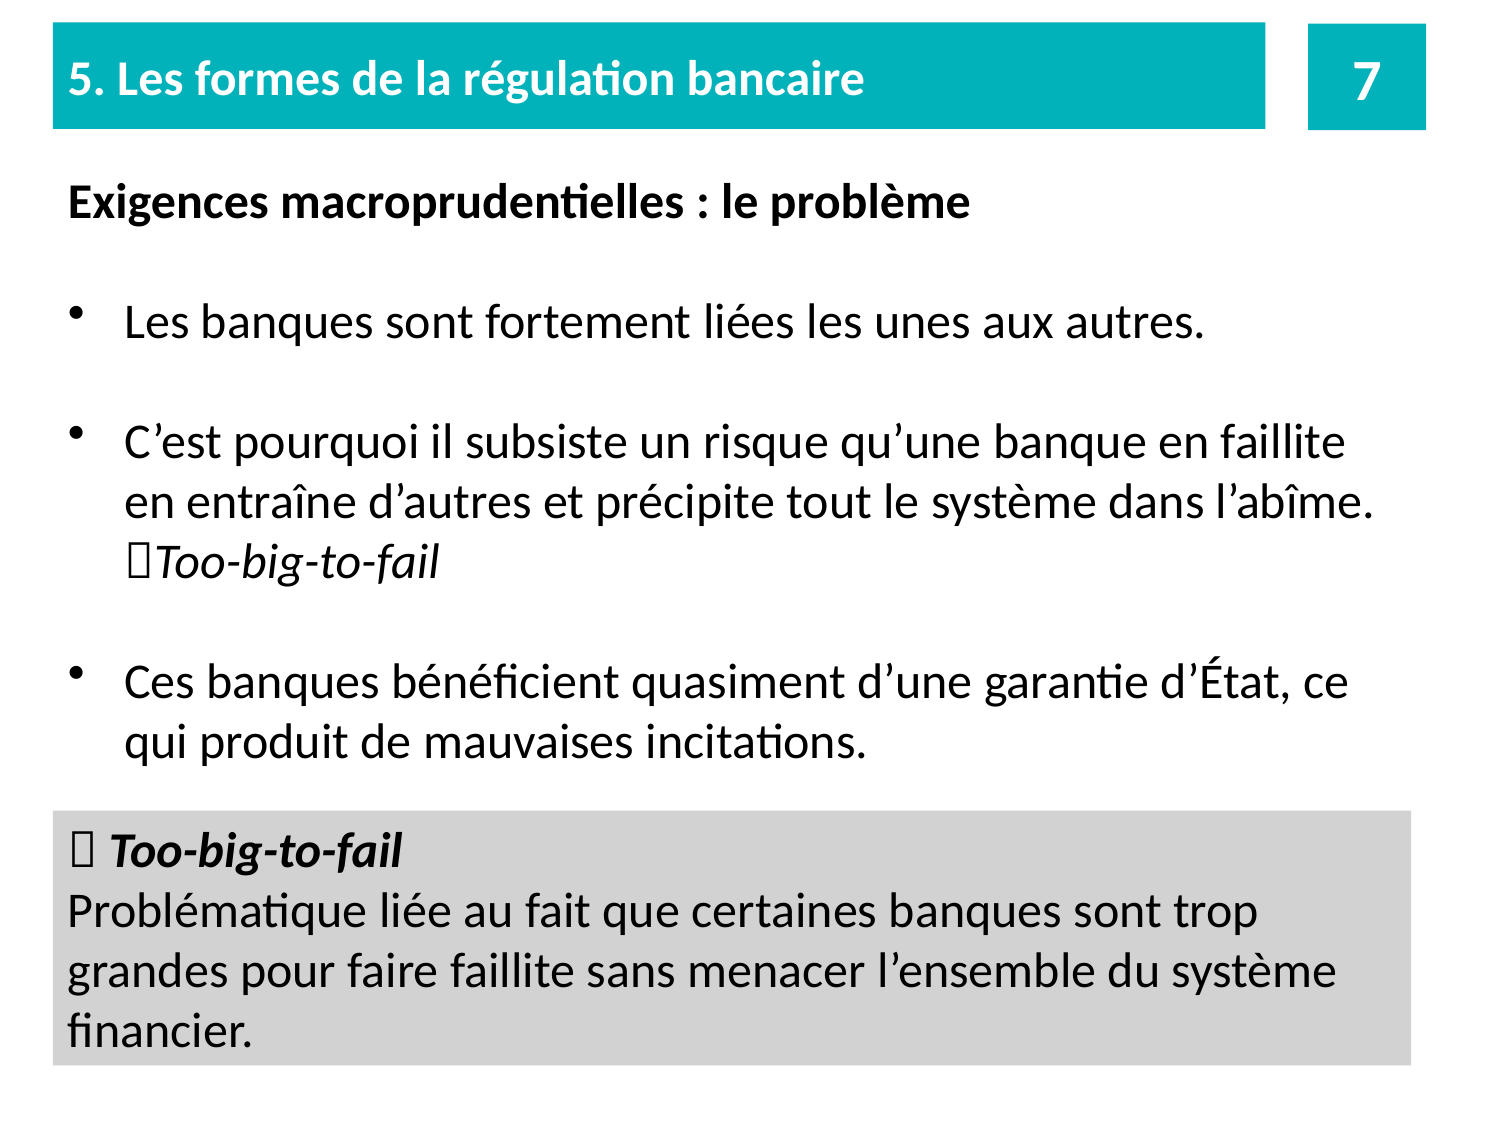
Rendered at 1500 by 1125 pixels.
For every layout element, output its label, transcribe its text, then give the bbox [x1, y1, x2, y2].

text_box 5. Les formes de la régulation bancaire [52, 22, 1266, 129]
text_box Exigences macroprudentielles : le problème Les banques sont fortement liées les unes aux autres. C’est pourquoi il subsiste un risque qu’une banque en faillite en entraîne d’autres et précipite tout le système dans l’abîme. Too-big-to-fail Ces banques bénéficient quasiment d’une garantie d’État, ce qui produit de mauvaises incitations. [53, 160, 1415, 956]
text_box  Too-big-to-fail Problématique liée au fait que certaines banques sont trop grandes pour faire faillite sans menacer l’ensemble du système financier. [52, 810, 1412, 1066]
text_box 7 [1308, 23, 1427, 131]
